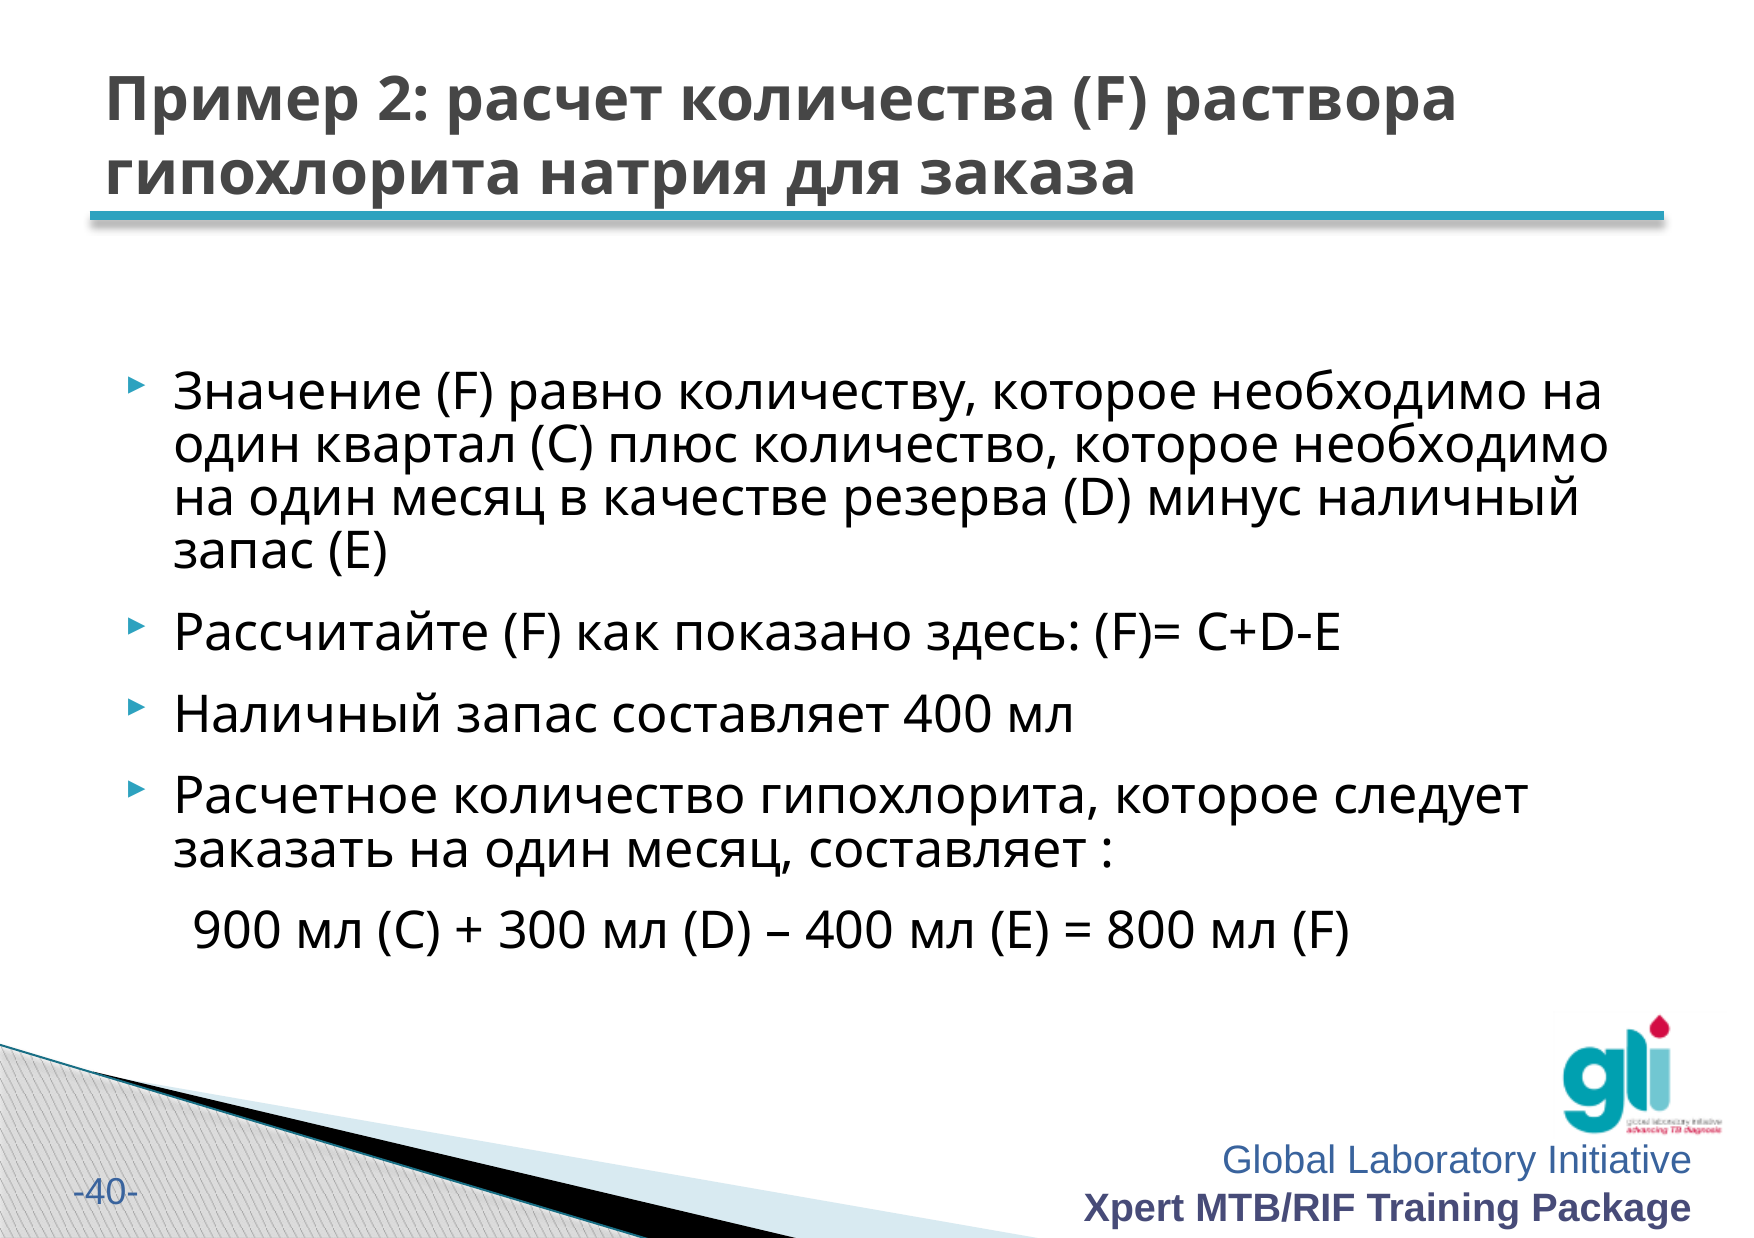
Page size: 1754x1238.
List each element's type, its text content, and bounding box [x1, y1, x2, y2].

list Значение (F) равно количеству, которое необходимо на один квартал (C) плюс количество, которое необходимо на один месяц в качестве резерва (D) минус наличный запас (E) Рассчитайте (F) как показано здесь: (F)= C+D-E Наличный запас составляет 400 мл Расчетное количество гипохлорита, которое следует заказать на один месяц, составляет : 900 мл (C) + 300 мл (D) – 400 мл (E) = 800 мл (F) [87, 267, 1666, 996]
title Пример 2: расчет количества (F) раствора гипохлорита натрия для заказа [87, 49, 1666, 216]
picture [1553, 1011, 1727, 1139]
